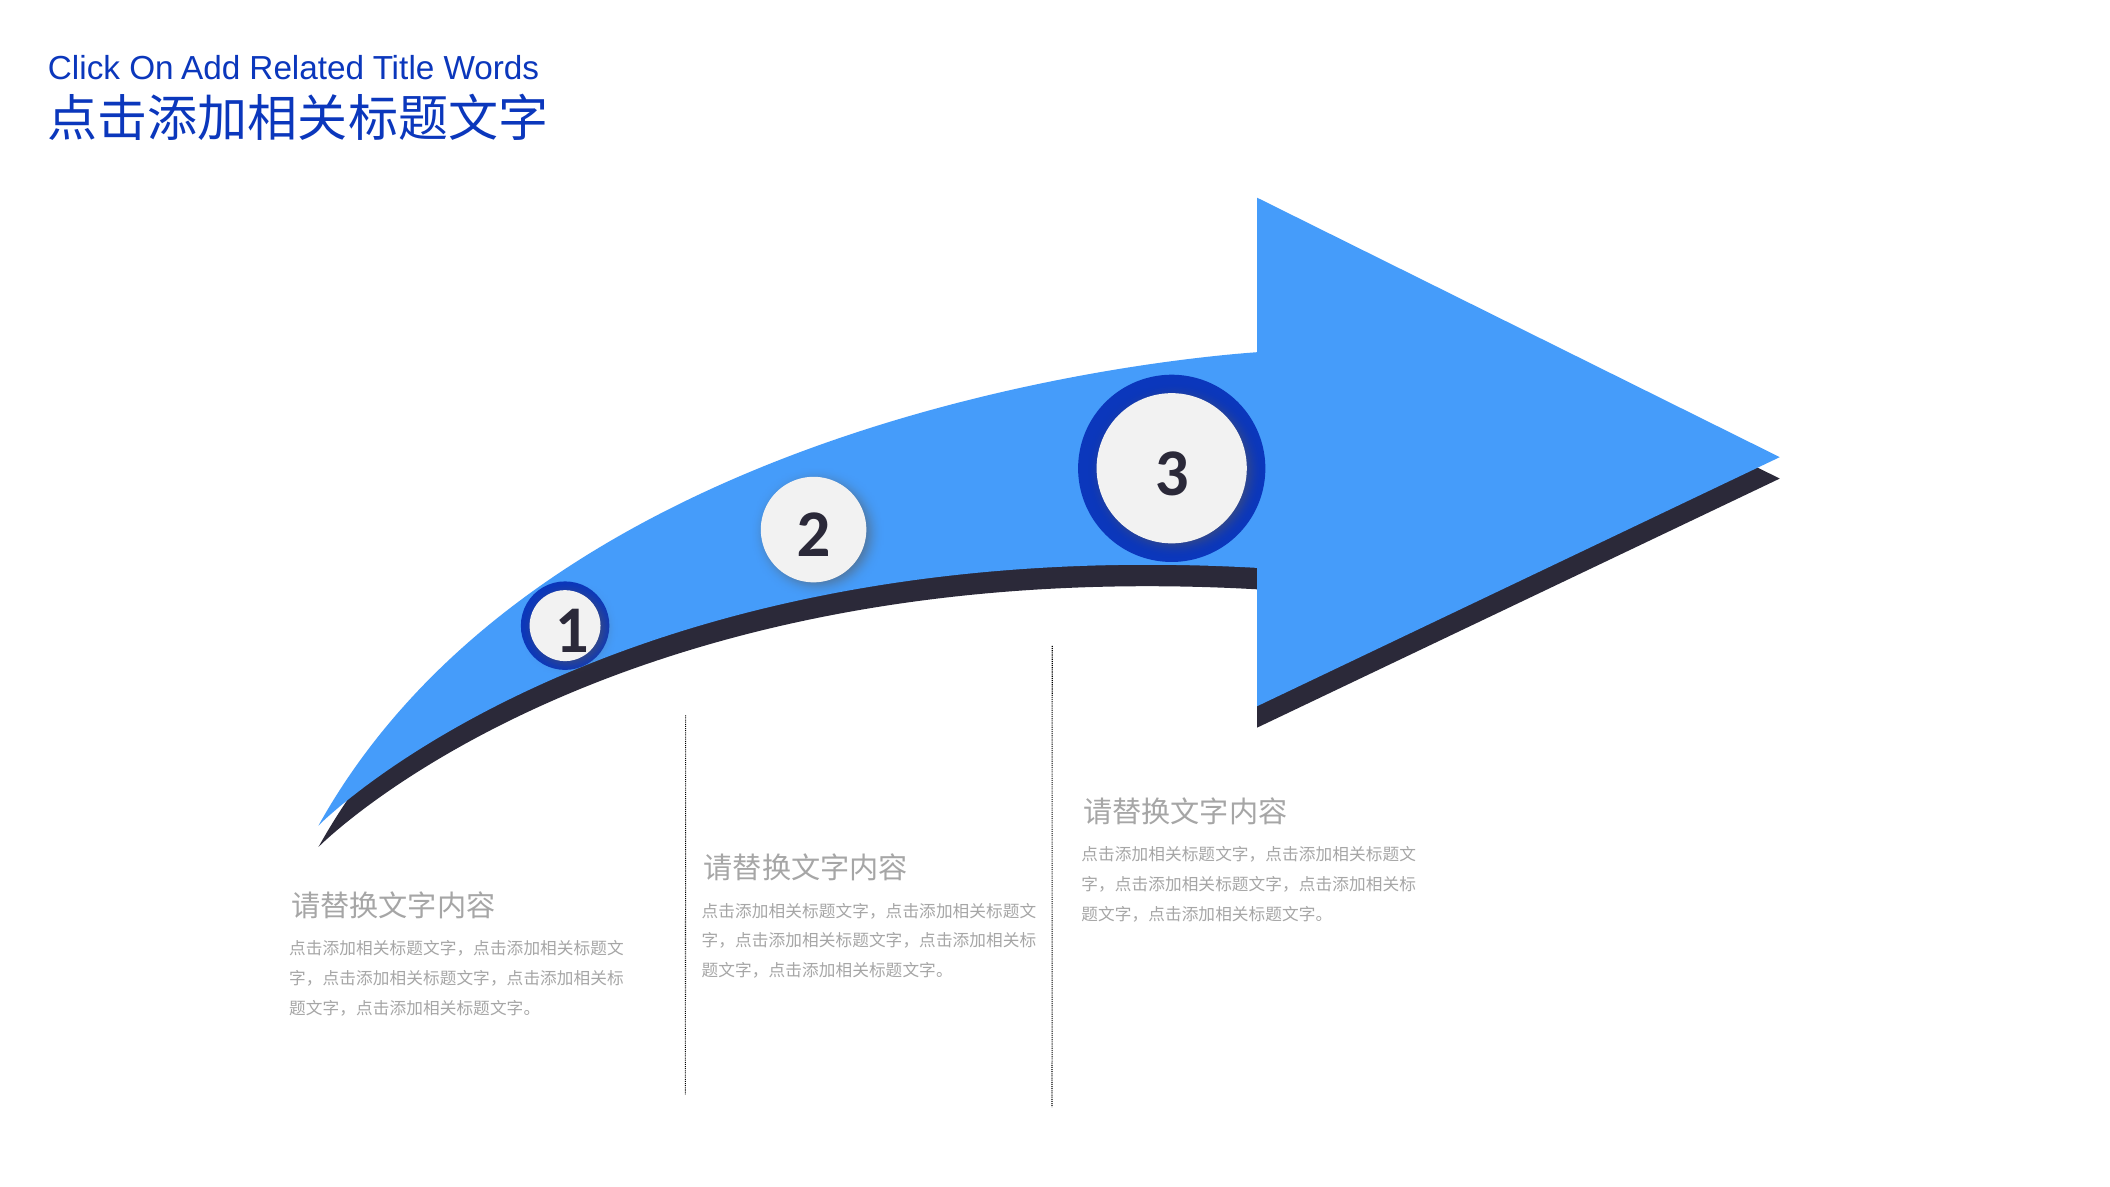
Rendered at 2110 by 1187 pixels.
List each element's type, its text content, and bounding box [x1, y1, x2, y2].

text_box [318, 197, 1780, 847]
text_box 请替换文字内容 [687, 847, 1067, 892]
text_box 点击添加相关标题文字，点击添加相关标题文字，点击添加相关标题文字，点击添加相关标题文字，点击添加相关标题文字。 [1067, 847, 1446, 932]
text_box 点击添加相关标题文字，点击添加相关标题文字，点击添加相关标题文字，点击添加相关标题文字，点击添加相关标题文字。 [275, 930, 653, 1025]
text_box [520, 581, 610, 670]
text_box 请替换文字内容 [275, 871, 674, 930]
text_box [1078, 374, 1266, 562]
text_box 点击添加相关标题文字，点击添加相关标题文字，点击添加相关标题文字，点击添加相关标题文字，点击添加相关标题文字。 [687, 892, 1066, 988]
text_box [747, 463, 880, 596]
text_box Click On Add Related Title Words 点击添加相关标题文字 [33, 39, 591, 154]
